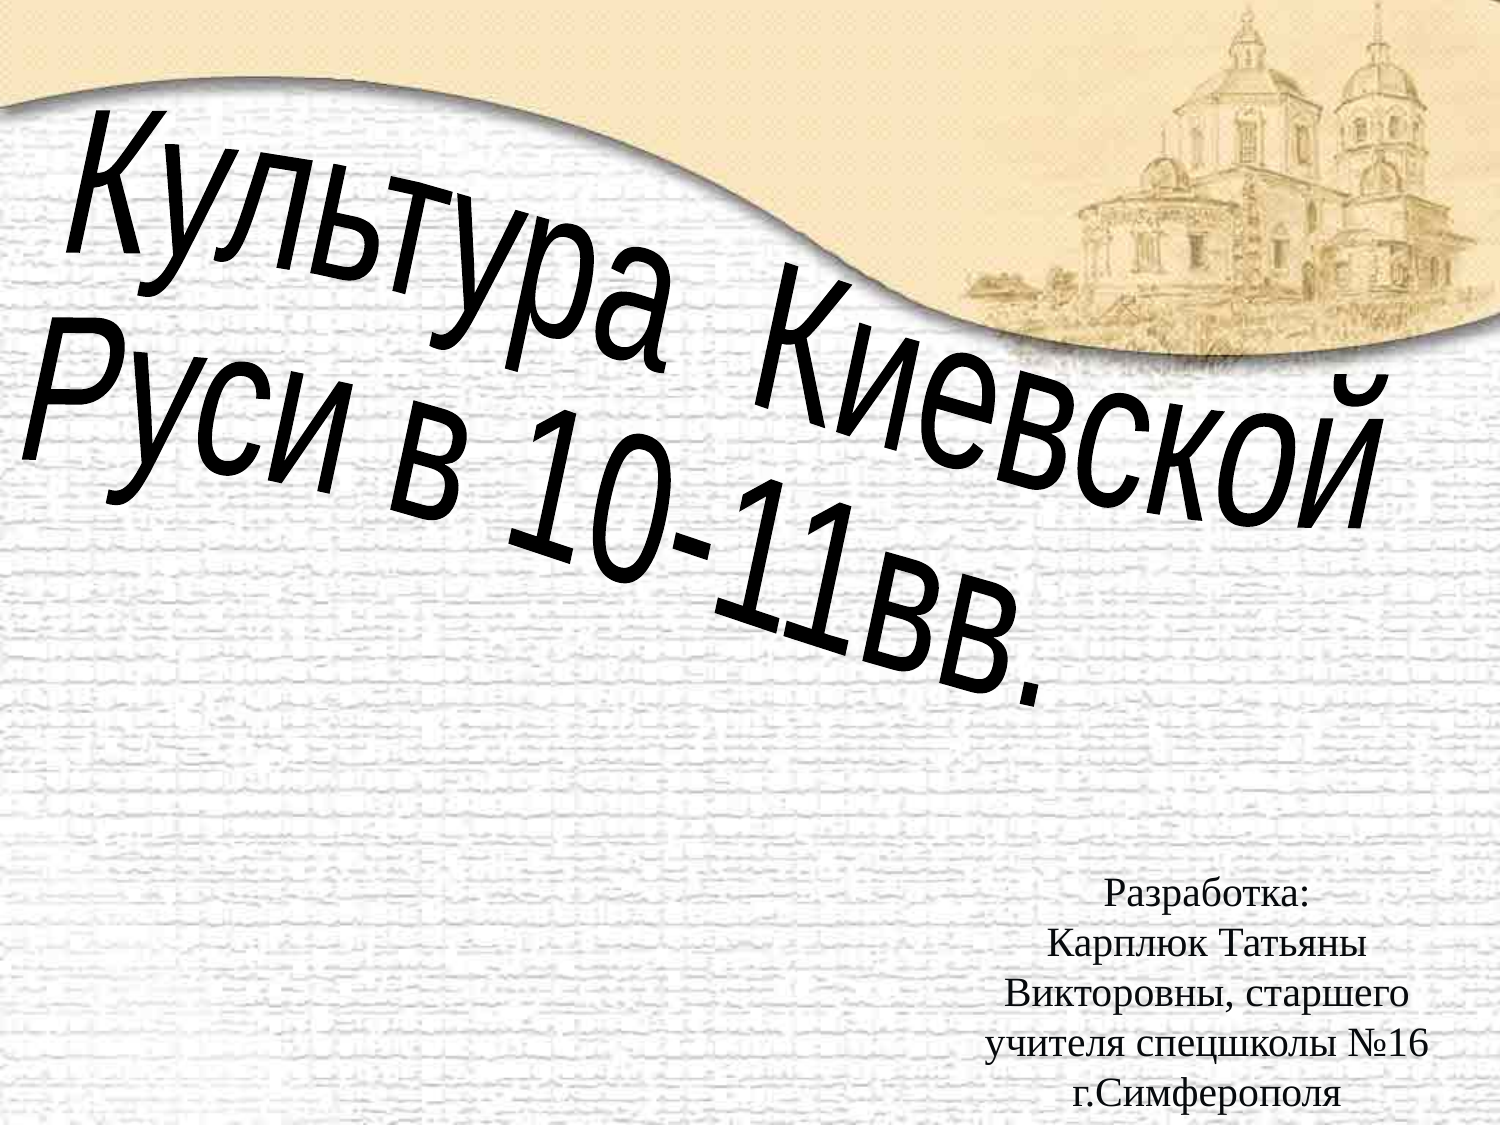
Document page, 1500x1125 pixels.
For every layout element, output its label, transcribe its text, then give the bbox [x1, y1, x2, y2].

picture [0, 0, 1500, 1125]
text_box Разработка: Карплюк Татьяны Викторовны, старшего учителя спецшколы №16 г.Симферополя [913, 857, 1500, 1123]
